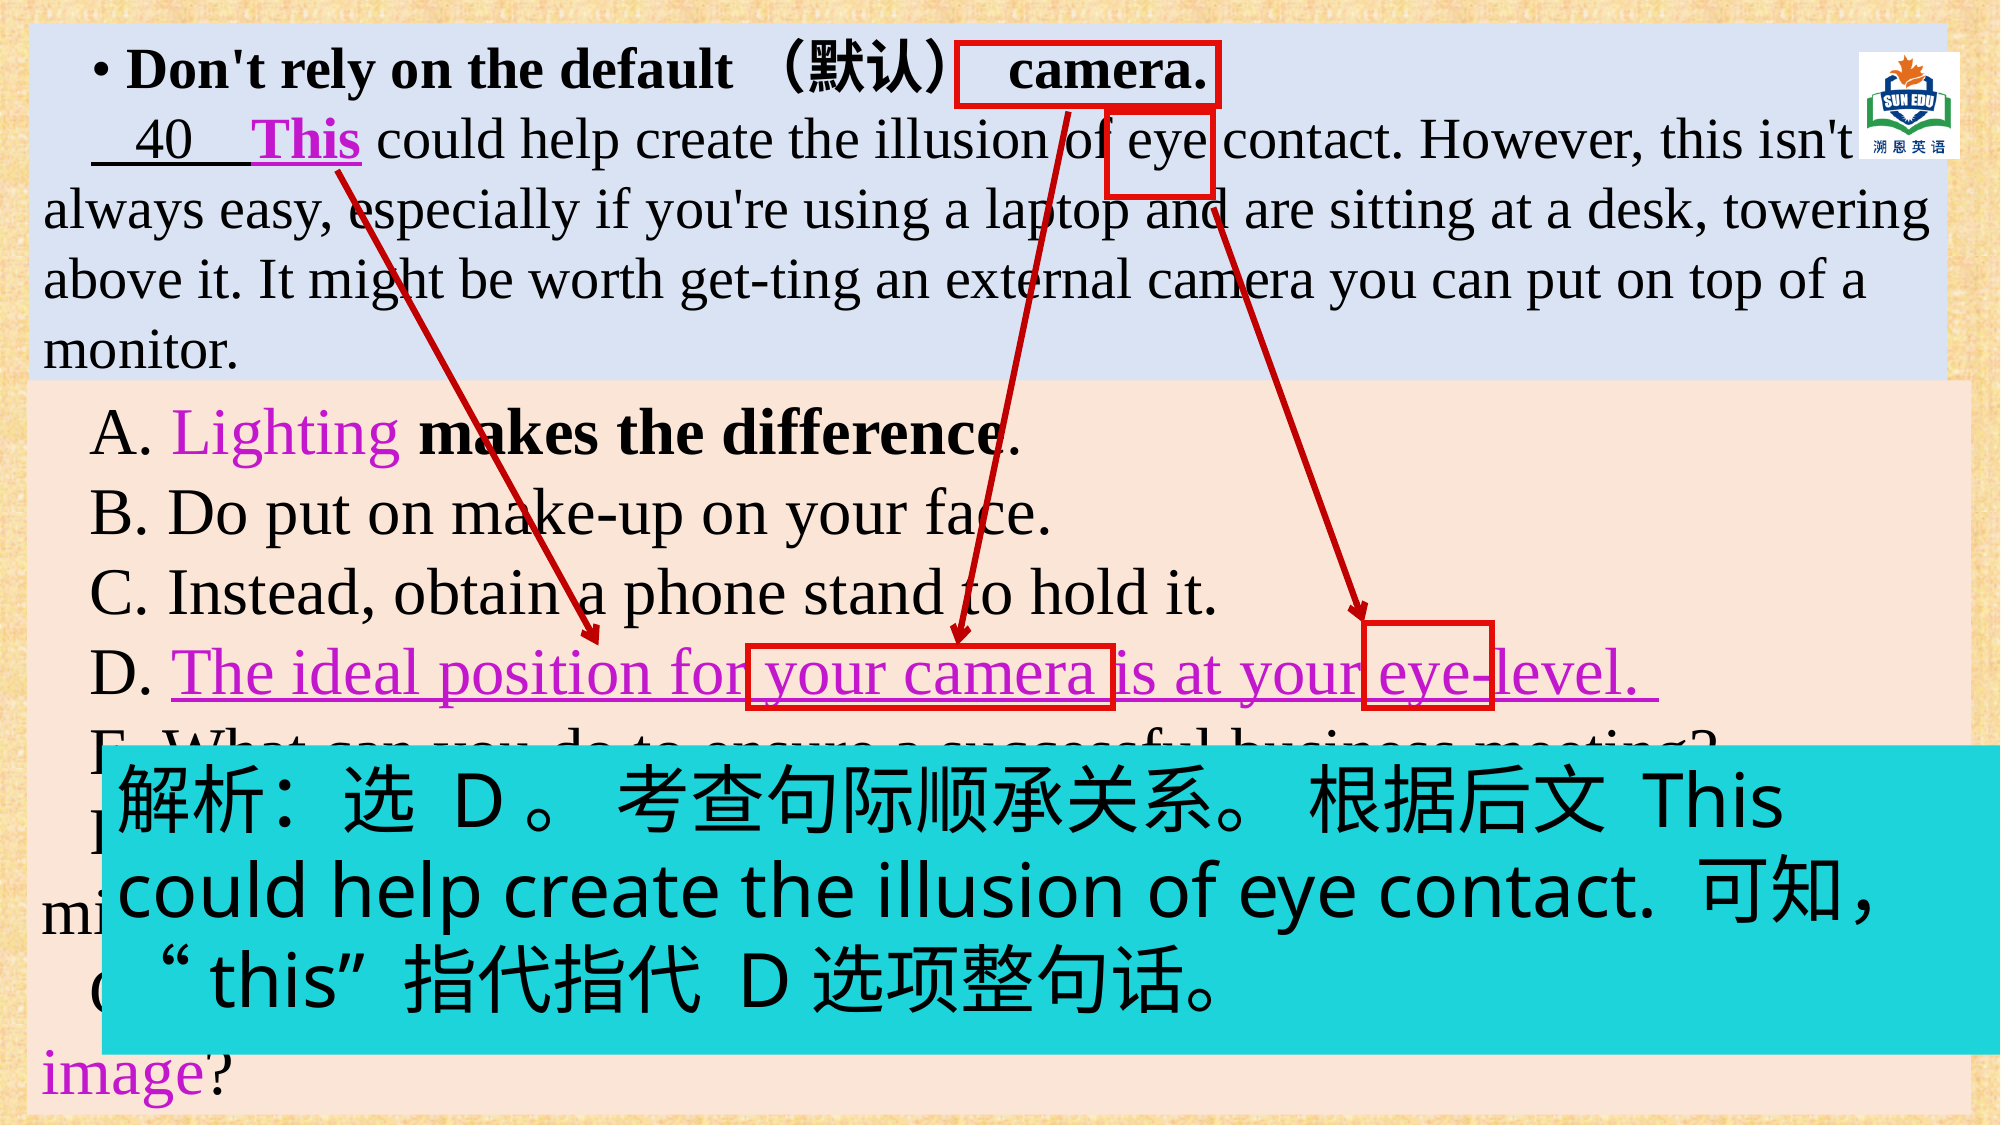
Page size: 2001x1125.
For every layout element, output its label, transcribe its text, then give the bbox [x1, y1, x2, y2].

text_box 解析：选 D。 考查句际顺承关系。 根据后文 This could help create the illusion of eye contact. 可知， “this” 指代指代 D选项整句话。 [101, 745, 2000, 1055]
text_box A. Lighting makes the difference. B. Do put on make-up on your face. C. Instead, obtain a phone stand to hold it. D. The ideal position for your camera is at your eye-level. E. What can you do to ensure a successful business meeting? F. So it's worth spending the money on a dedicated external microphone. G. So what can you do to make sure your video calls project the right image? [26, 380, 1972, 1115]
picture [0, 0, 2001, 1125]
text_box • Don't rely on the default（默认） camera. 40 This could help create the illusion of eye contact. However, this isn't always easy, especially if you're using a laptop and are sitting at a desk, towering above it. It might be worth get-ting an external camera you can put on top of a monitor. [28, 23, 1948, 380]
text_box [1213, 207, 1364, 624]
text_box [956, 42, 1220, 107]
text_box [747, 645, 1114, 709]
text_box [1363, 622, 1493, 709]
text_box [337, 170, 599, 646]
text_box [1106, 111, 1214, 198]
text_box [957, 111, 1069, 646]
